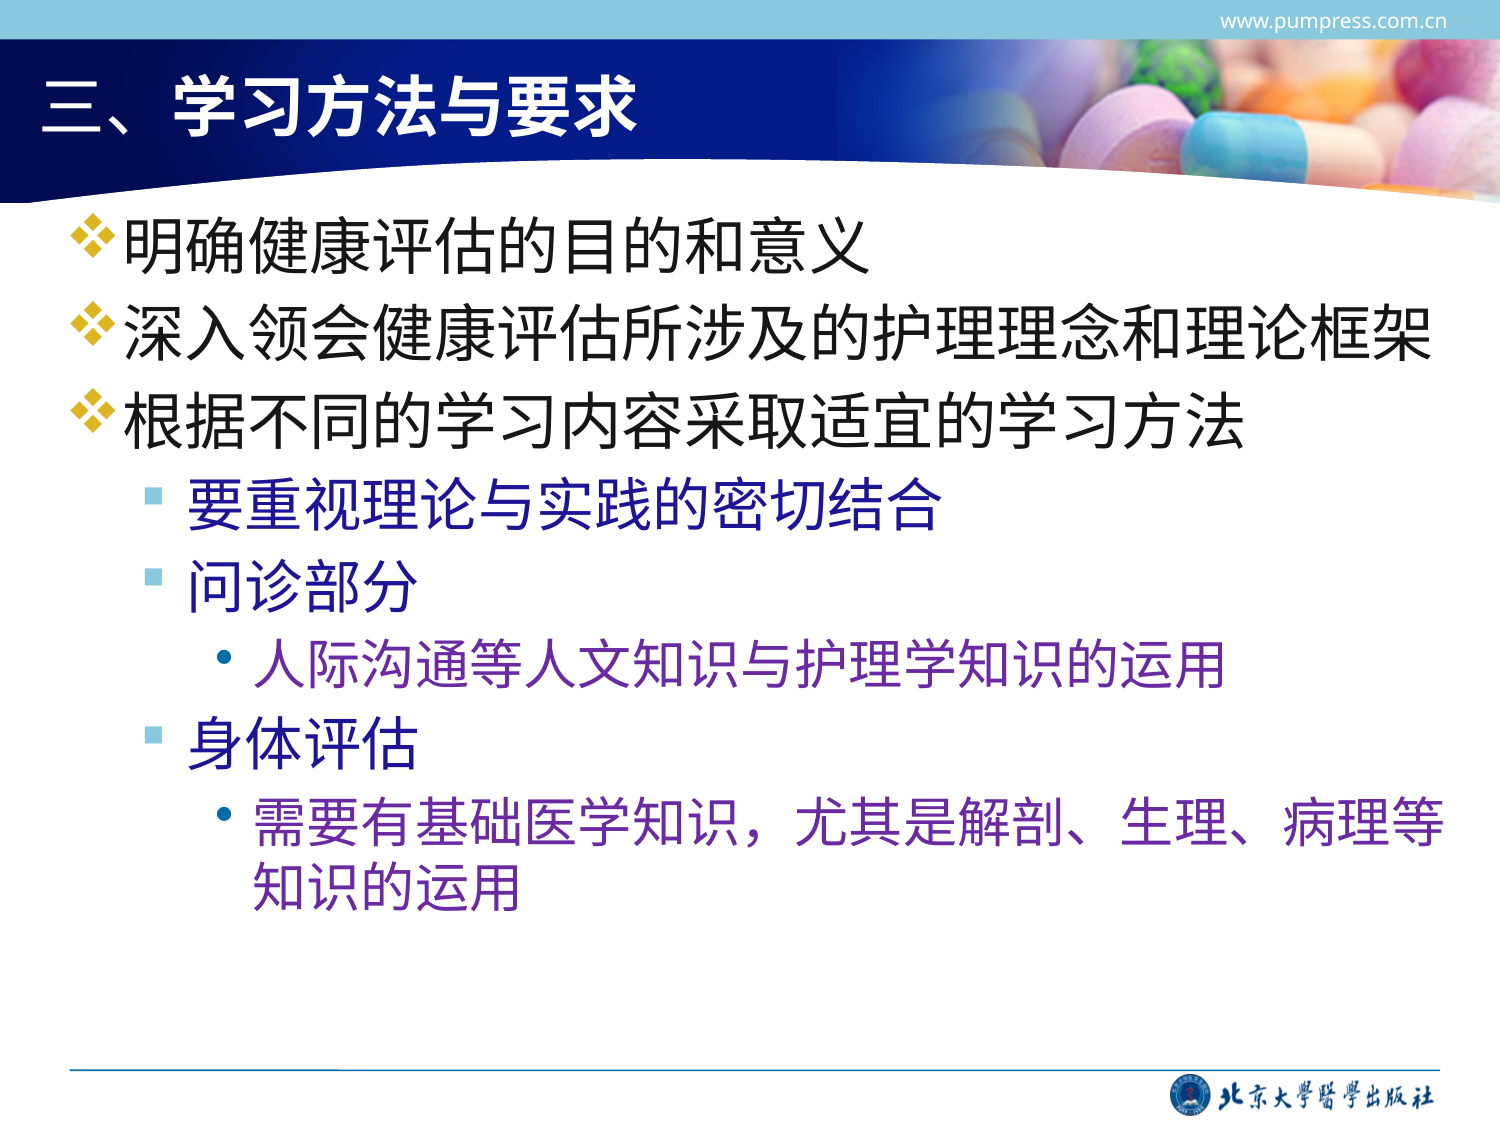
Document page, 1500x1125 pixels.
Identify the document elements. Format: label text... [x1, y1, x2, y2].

slide_number www.pumpress.com.cn [1024, 0, 1463, 38]
picture [0, 40, 1500, 203]
title 三、学习方法与要求 [23, 58, 1349, 152]
list 明确健康评估的目的和意义 深入领会健康评估所涉及的护理理念和理论框架 根据不同的学习内容采取适宜的学习方法 要重视理论与实践的密切结合 问诊部分 人际沟通等人文知识与护理学知识的运用 身体评估 需要有基础医学知识，尤其是解剖、生理、病理等知识的运用 [49, 198, 1463, 1026]
picture [1170, 1074, 1436, 1118]
